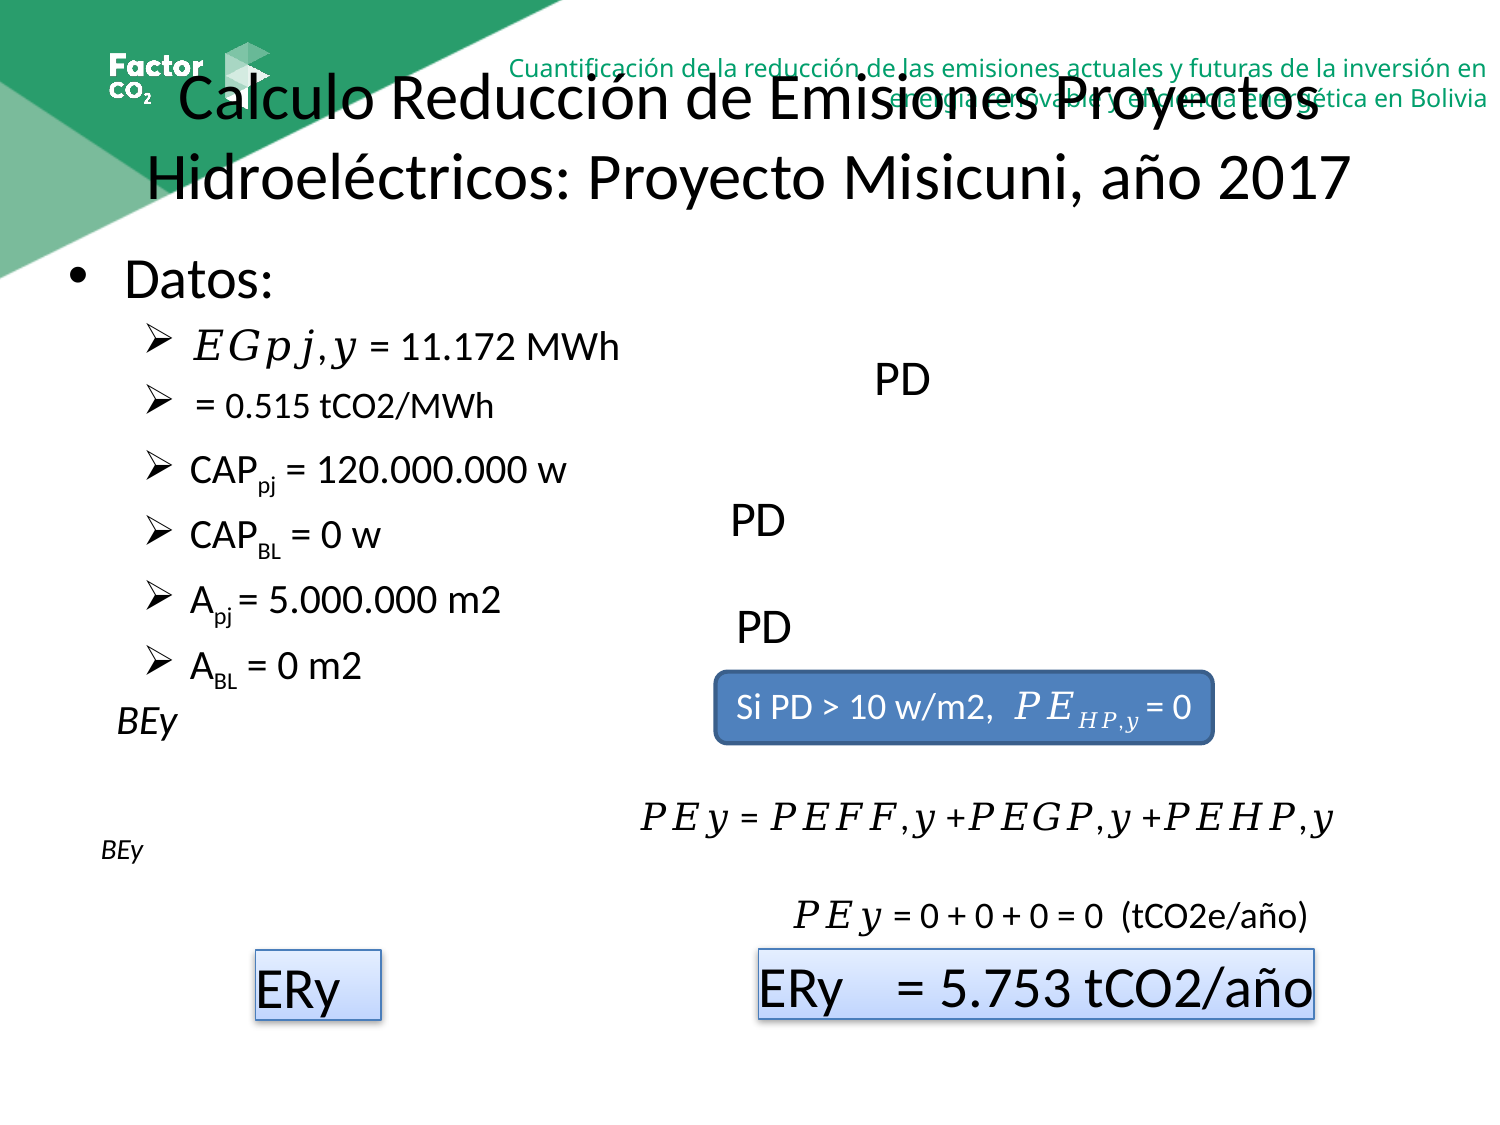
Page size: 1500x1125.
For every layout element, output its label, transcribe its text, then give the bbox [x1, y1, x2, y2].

title Calculo Reducción de Emisiones Proyectos Hidroeléctricos: Proyecto Misicuni, año 2017 [75, 45, 1425, 233]
picture [0, 0, 1500, 1125]
text_box Si PD > 10 w/m2, 𝑃𝐸𝐻𝑃,𝑦 = 0 [713, 669, 1215, 746]
text_box 𝑃𝐸𝑦 = 𝑃𝐸𝐹𝐹,𝑦 +𝑃𝐸𝐺𝑃,𝑦 +𝑃𝐸𝐻𝑃,𝑦 [622, 785, 1360, 845]
text_box 𝑃𝐸𝑦 = 0 + 0 + 0 = 0 (tCO2e/año) [775, 883, 1324, 943]
